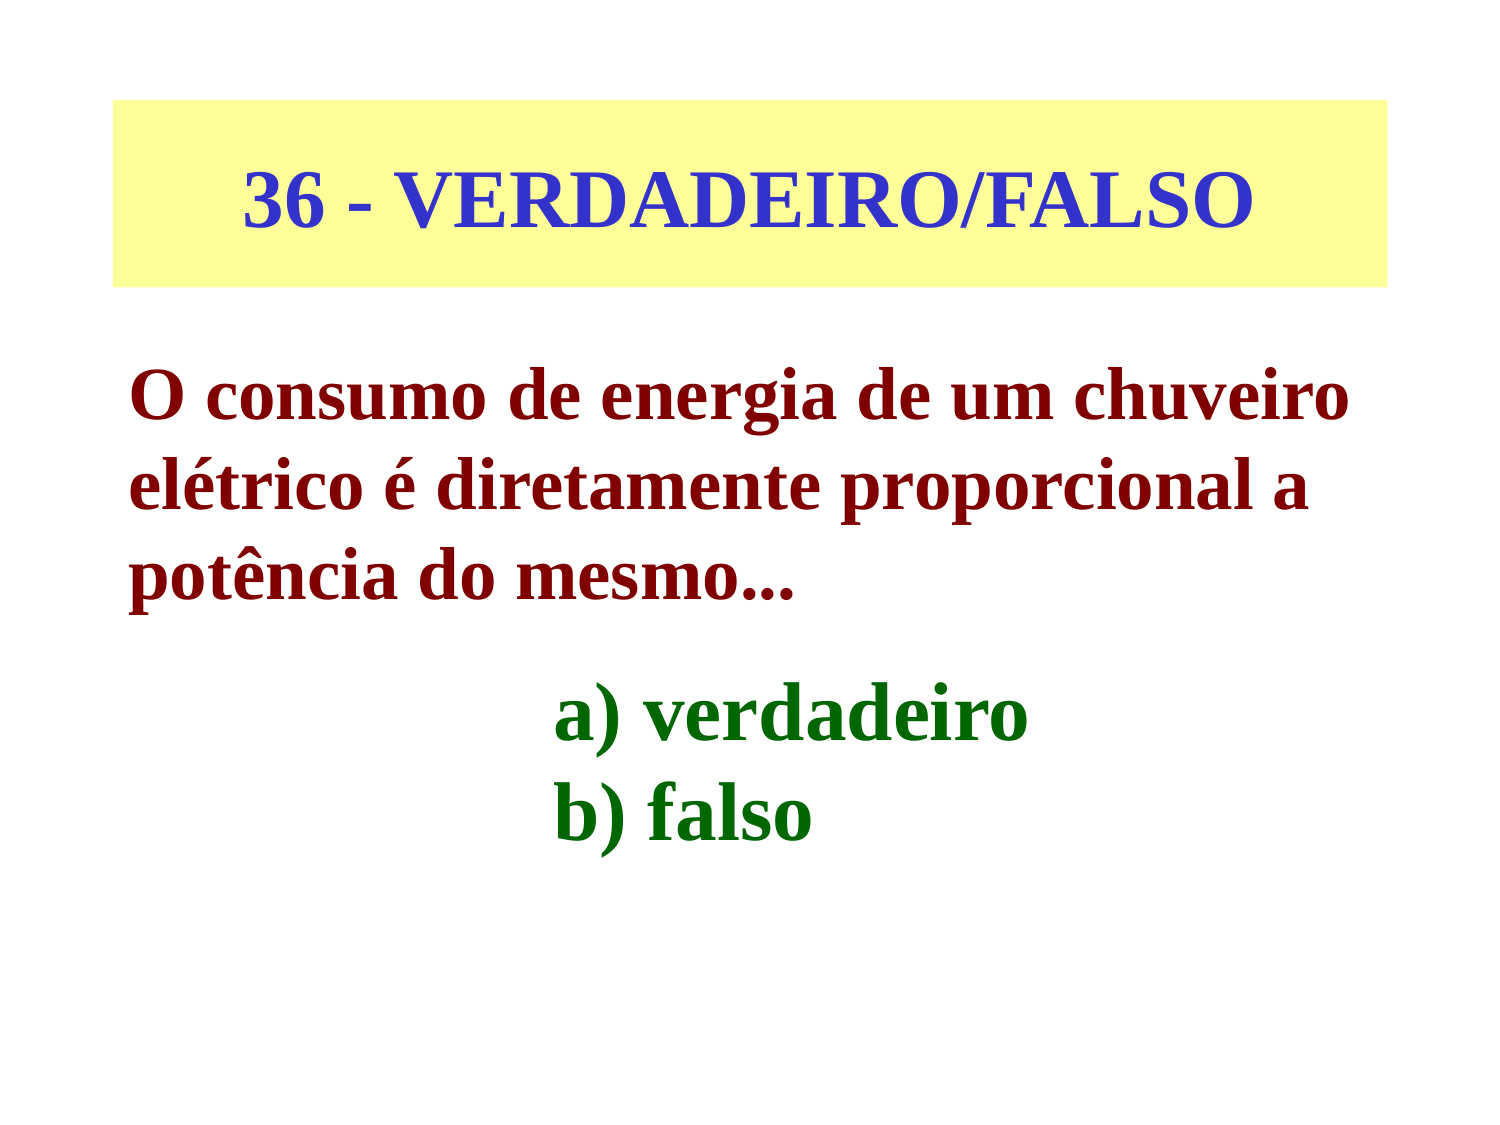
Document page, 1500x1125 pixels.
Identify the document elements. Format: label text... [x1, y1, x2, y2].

title 36 - VERDADEIRO/FALSO [112, 99, 1388, 288]
text_box O consumo de energia de um chuveiro elétrico é diretamente proporcional a potência do mesmo... [113, 337, 1367, 623]
text_box a) verdadeiro b) falso [538, 649, 1046, 865]
